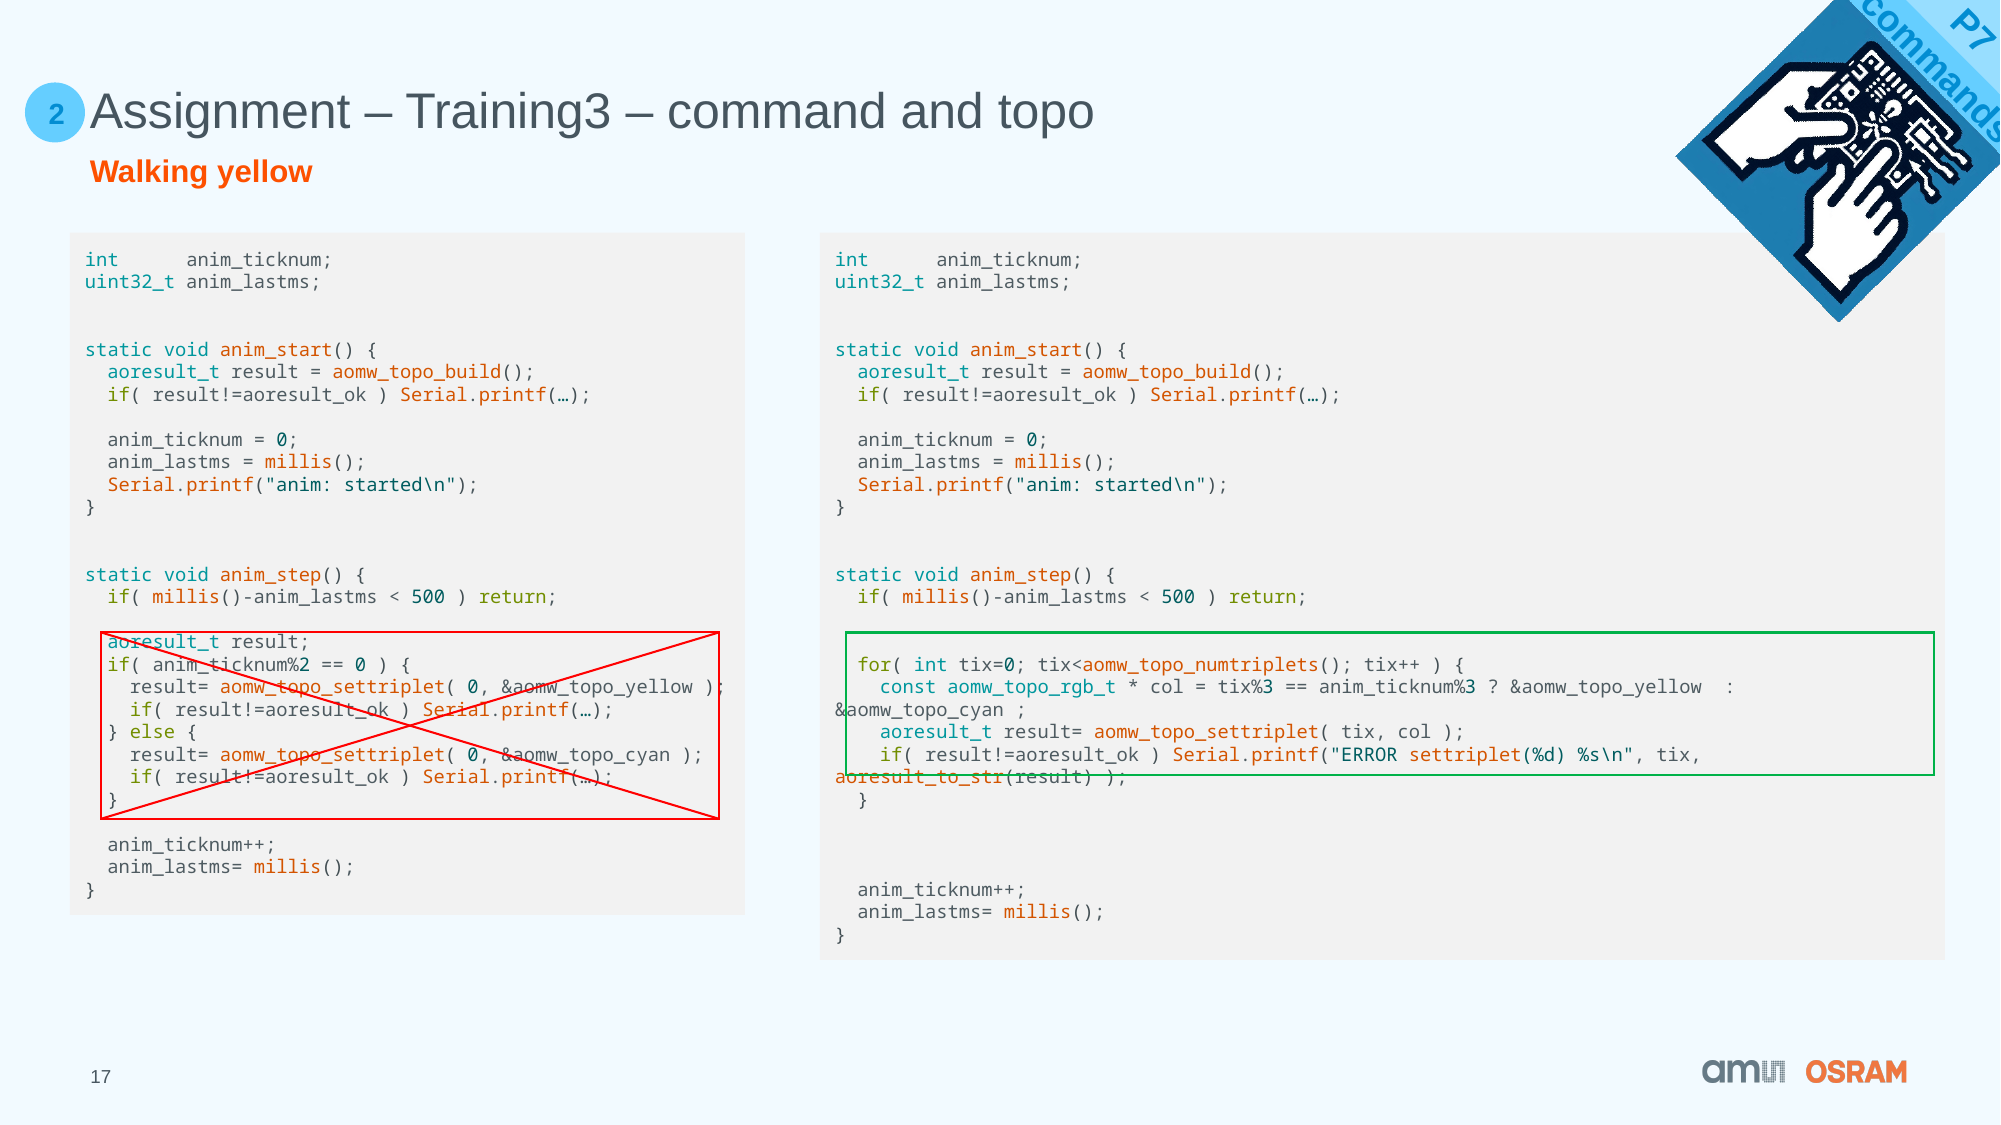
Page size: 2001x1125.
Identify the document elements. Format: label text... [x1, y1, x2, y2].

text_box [101, 632, 719, 819]
text_box [845, 631, 1935, 776]
text_box 2 [23, 81, 87, 144]
text_box int anim_ticknum; uint32_t anim_lastms; static void anim_start() { aoresult_t result = aomw_topo_build(); if( result!=aoresult_ok ) Serial.printf(…); anim_ticknum = 0; anim_lastms = millis(); Serial.printf("anim: started\n"); } static void anim_step() { if( millis()-anim_lastms < 500 ) return; aoresult_t result; if( anim_ticknum%2 == 0 ) { result= aomw_topo_settriplet( 0, &aomw_topo_yellow ); if( result!=aoresult_ok ) Serial.printf(…); } else { result= aomw_topo_settriplet( 0, &aomw_topo_cyan ); if( result!=aoresult_ok ) Serial.printf(…); } anim_ticknum++; anim_lastms= millis(); } [69, 232, 745, 915]
list Walking yellow [89, 147, 1723, 229]
text_box [0, 0, 2000, 1125]
picture [1676, 11, 1984, 322]
text_box int anim_ticknum; uint32_t anim_lastms; static void anim_start() { aoresult_t result = aomw_topo_build(); if( result!=aoresult_ok ) Serial.printf(…); anim_ticknum = 0; anim_lastms = millis(); Serial.printf("anim: started\n"); } static void anim_step() { if( millis()-anim_lastms < 500 ) return; for( int tix=0; tix<aomw_topo_numtriplets(); tix++ ) { const aomw_topo_rgb_t * col = tix%3 == anim_ticknum%3 ? &aomw_topo_yellow : &aomw_topo_cyan ; aoresult_t result= aomw_topo_settriplet( tix, col ); if( result!=aoresult_ok ) Serial.printf("ERROR settriplet(%d) %s\n", tix, aoresult_to_str(result) ); } anim_ticknum++; anim_lastms= millis(); } [819, 232, 1945, 960]
title Assignment – Training3 – command and topo [89, 85, 1723, 140]
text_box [1824, 0, 2000, 179]
